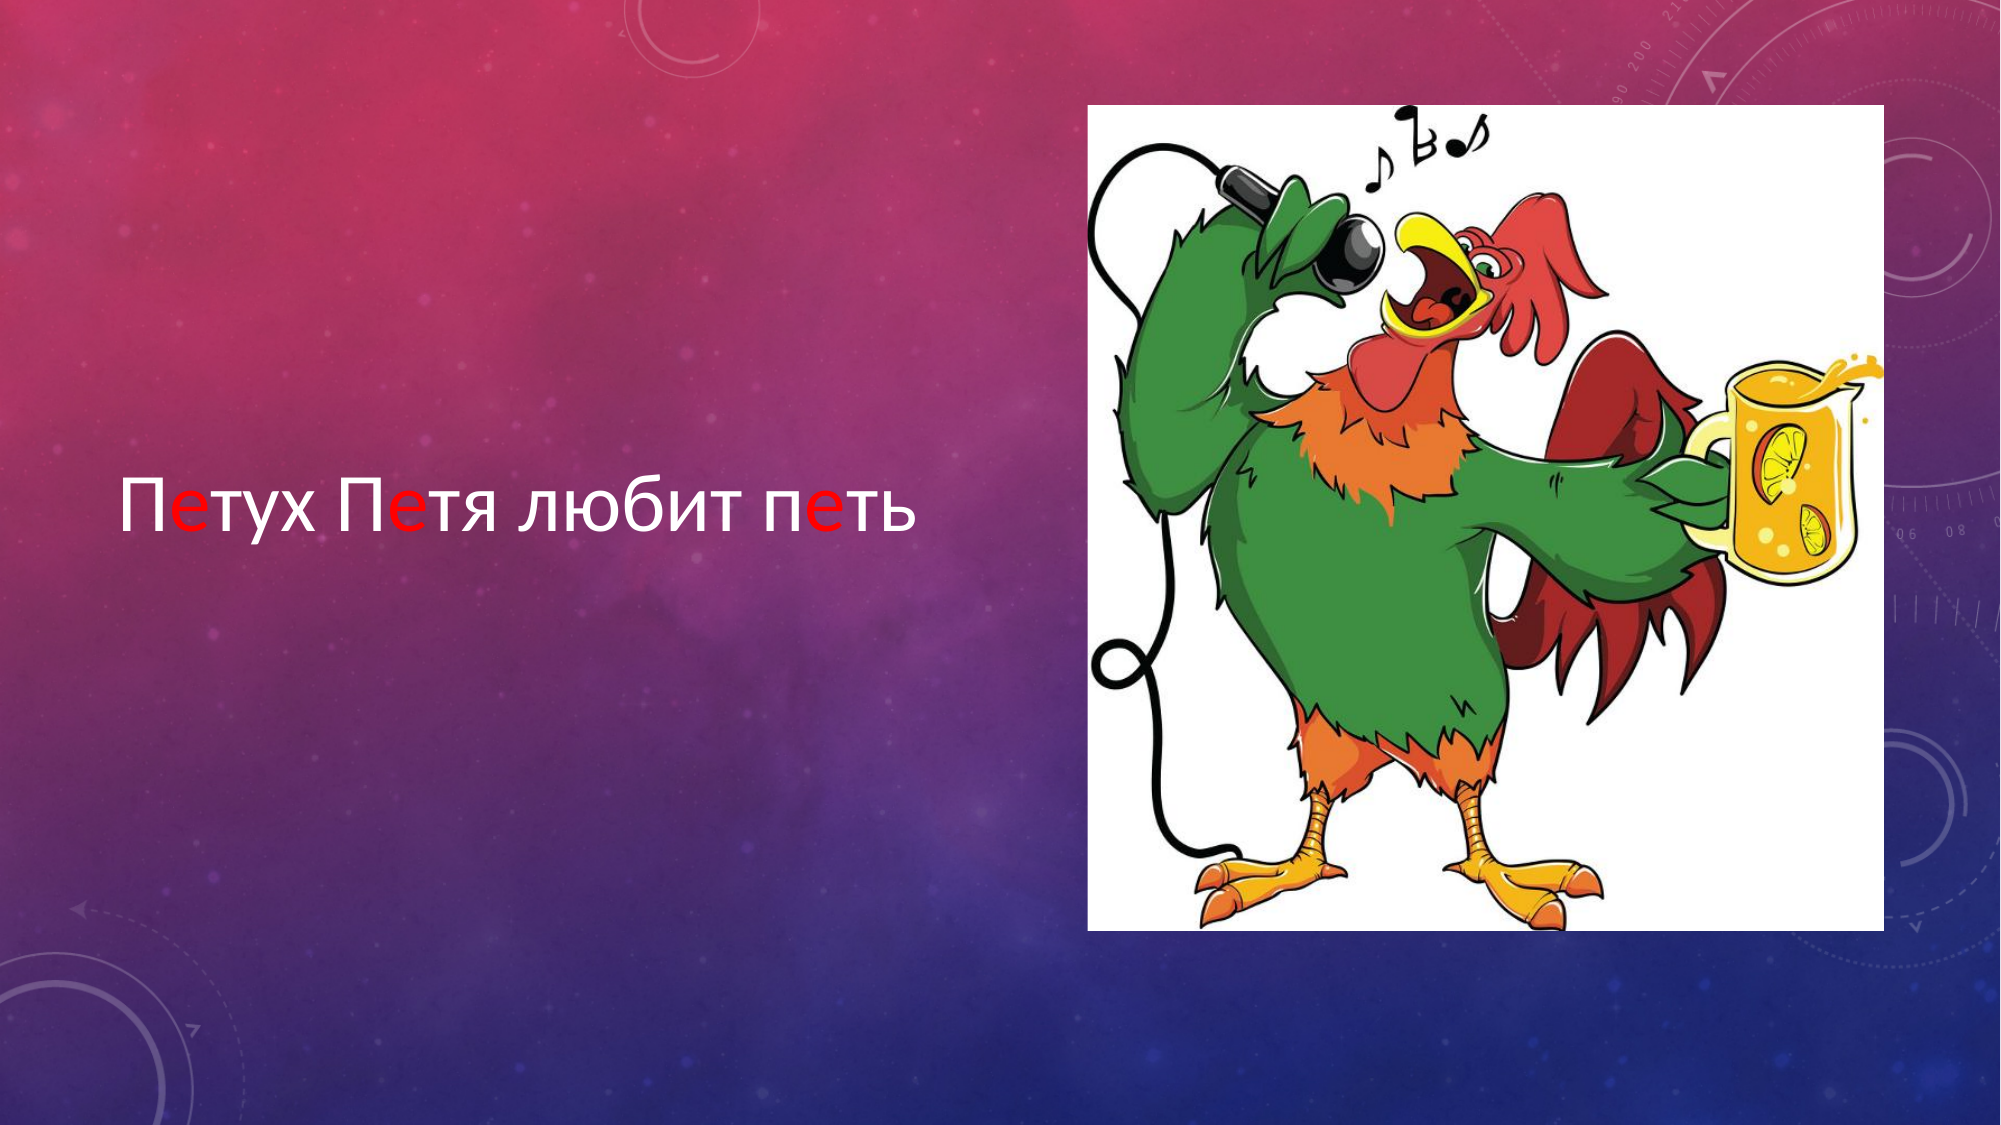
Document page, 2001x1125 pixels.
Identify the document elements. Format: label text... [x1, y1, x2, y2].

list Петух Петя любит петь [102, 440, 965, 856]
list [1087, 105, 1885, 931]
picture [0, 0, 2001, 1125]
